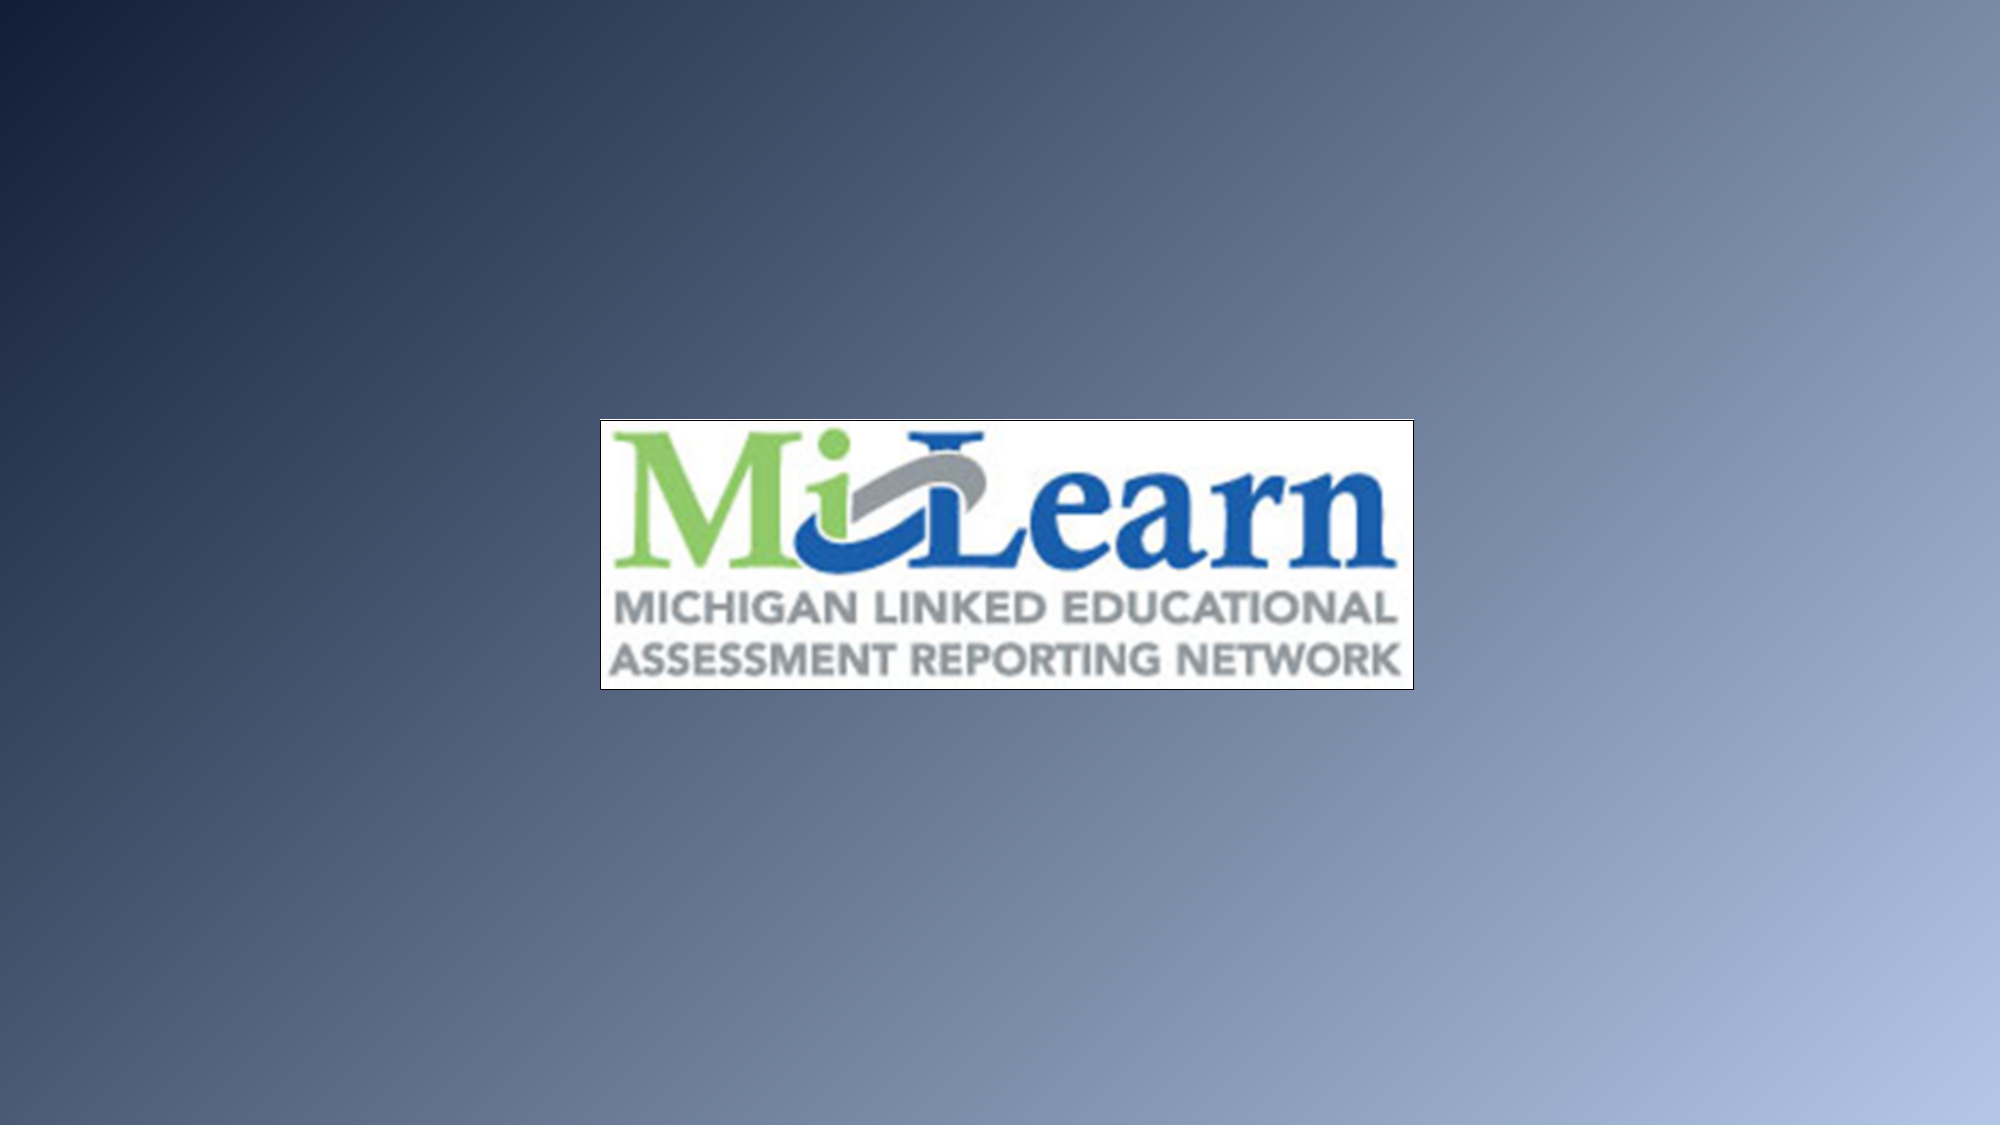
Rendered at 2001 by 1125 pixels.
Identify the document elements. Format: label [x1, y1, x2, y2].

picture [599, 419, 1414, 690]
